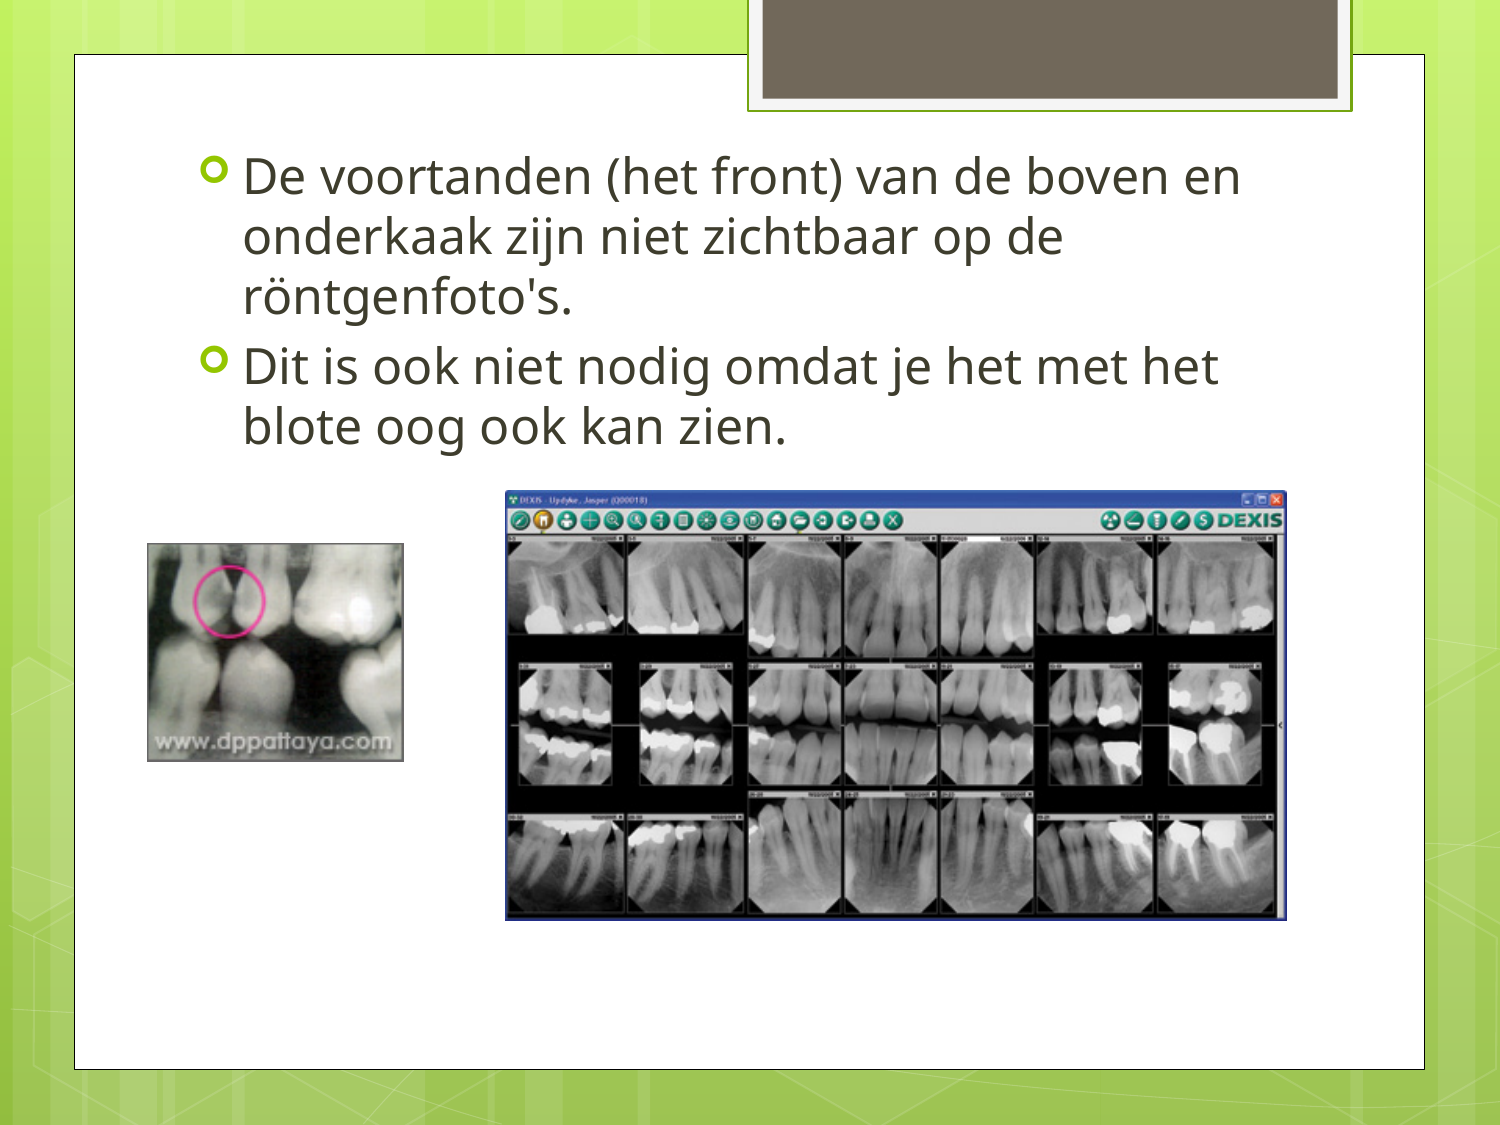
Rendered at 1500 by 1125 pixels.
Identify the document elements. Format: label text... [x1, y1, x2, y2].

picture [504, 490, 1287, 921]
list De voortanden (het front) van de boven en onderkaak zijn niet zichtbaar op de röntgenfoto's. Dit is ook niet nodig omdat je het met het blote oog ook kan zien. [171, 137, 1283, 957]
picture [147, 542, 405, 763]
